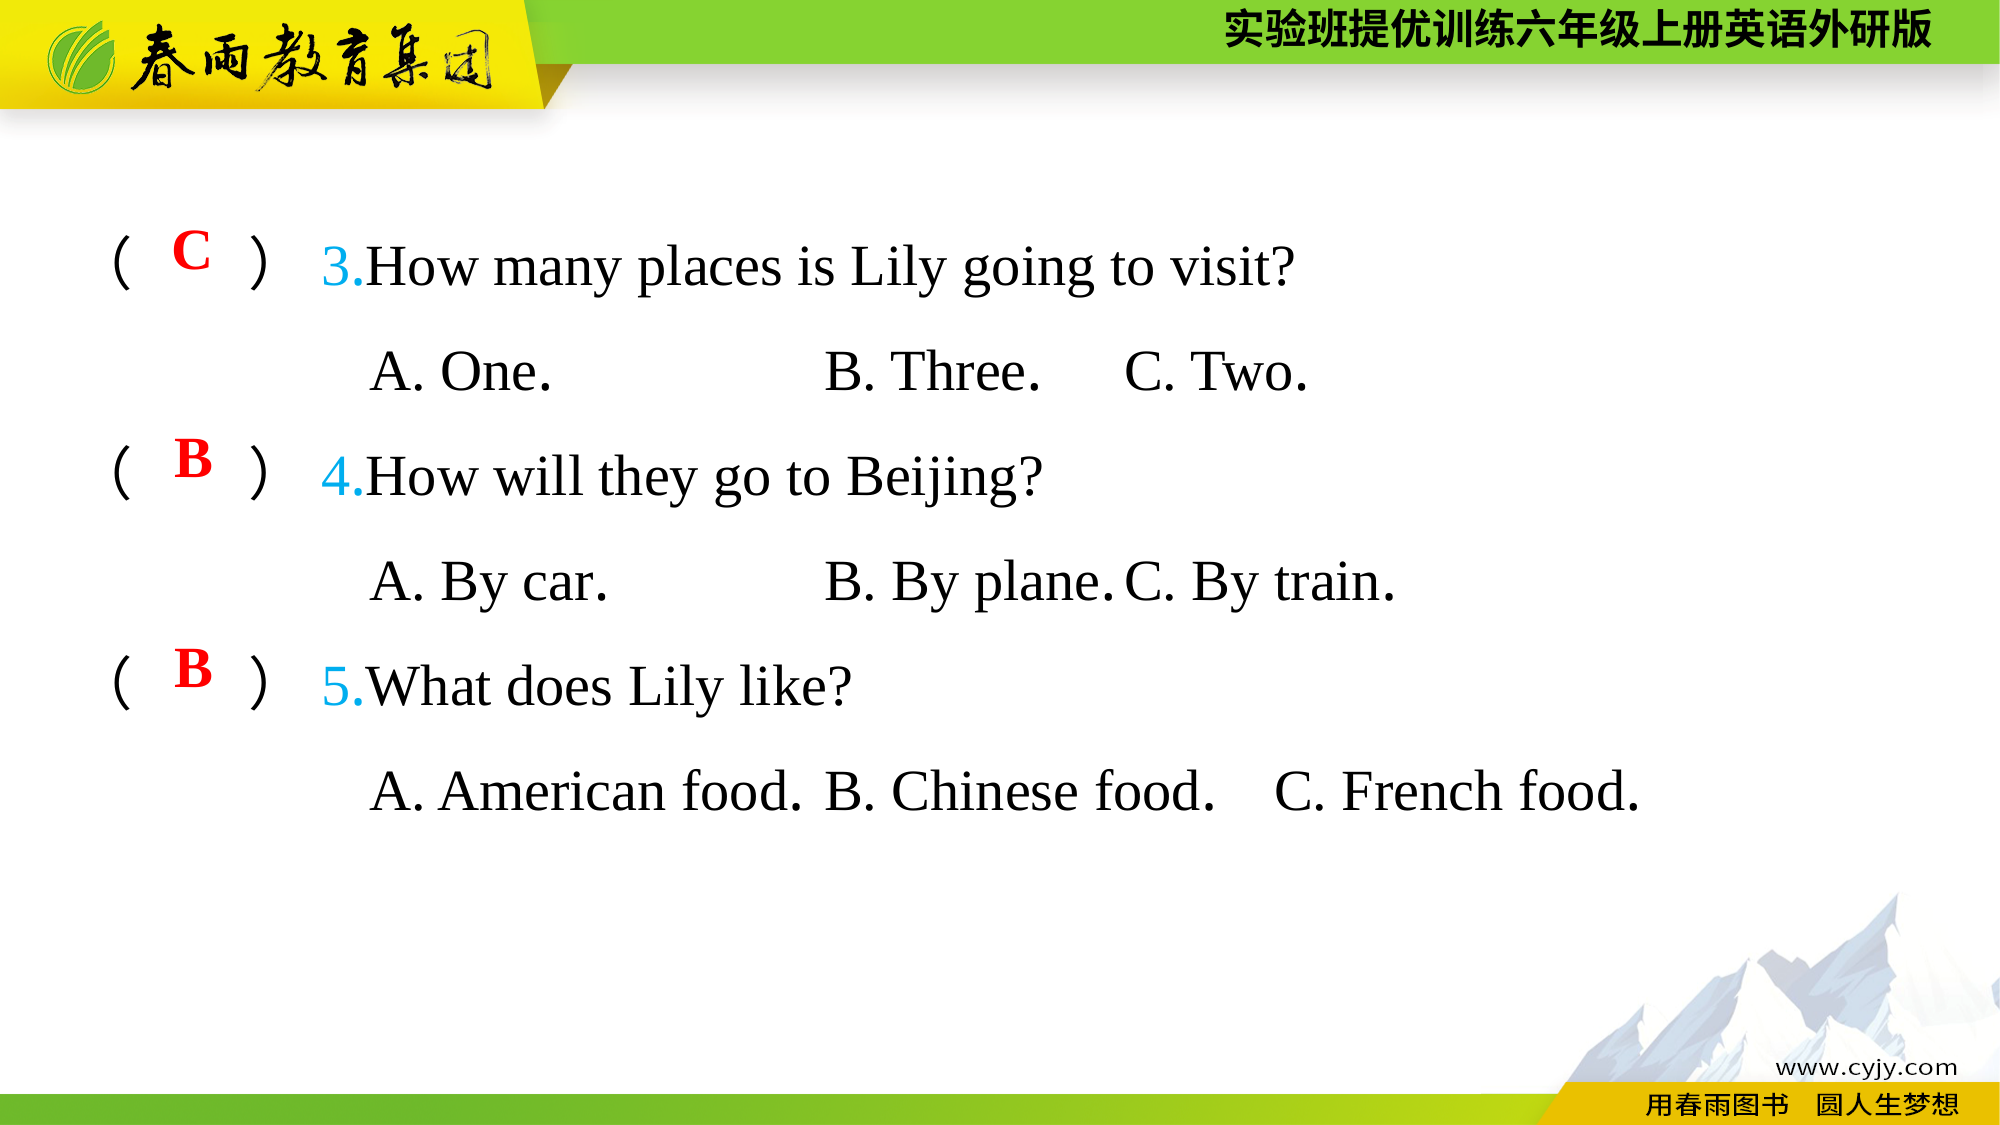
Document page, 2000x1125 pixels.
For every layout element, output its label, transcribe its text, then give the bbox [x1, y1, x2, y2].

text_box B [159, 621, 221, 707]
text_box B [159, 411, 221, 497]
picture [0, 0, 2000, 1125]
text_box C [156, 204, 233, 289]
list （ ）3.How many places is Lily going to visit? A. One. B. Three. C. Two. （ ）4.How will they go to Beijing? A. By car. B. By plane. C. By train. （ ）5.What does Lily like? A. American food. B. Chinese food. C. French food. [59, 184, 1944, 823]
